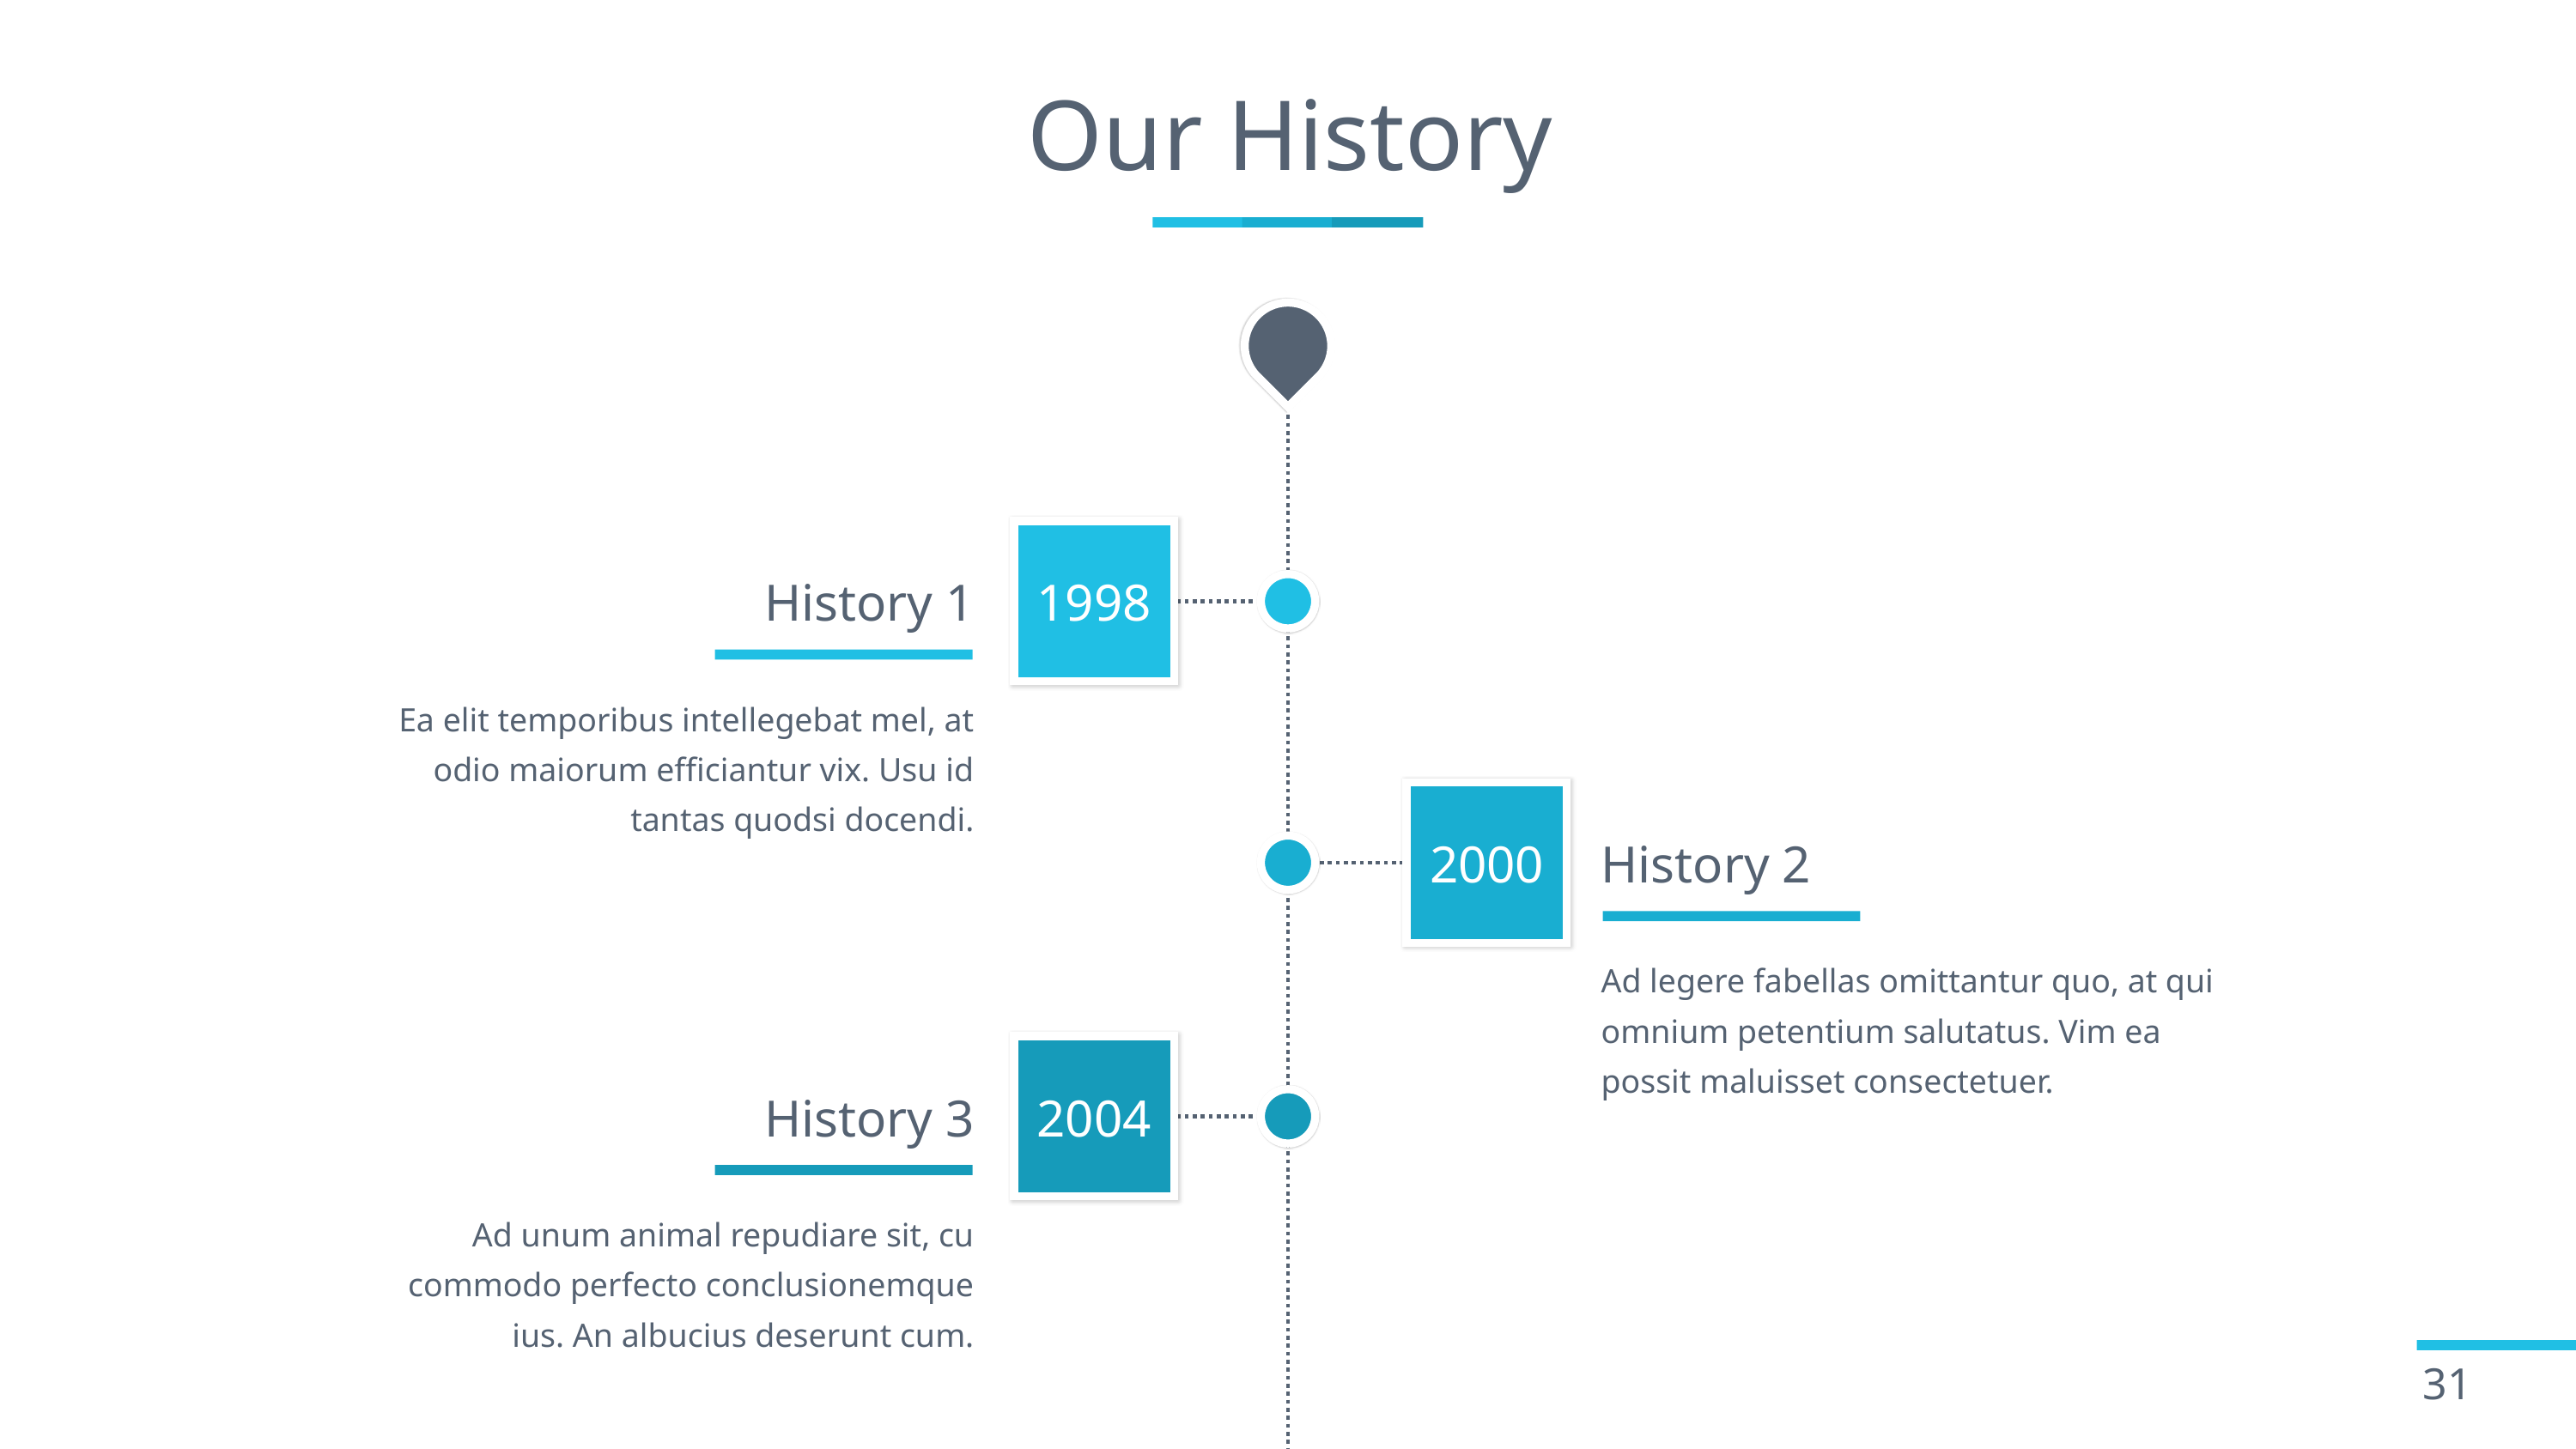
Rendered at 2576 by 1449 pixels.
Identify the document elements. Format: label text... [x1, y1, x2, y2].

slide_number 31 [2409, 1351, 2576, 1421]
list 2000 [1403, 809, 1570, 916]
list History 3 [337, 1064, 987, 1169]
list Ea elit temporibus intellegebat mel, at odio maiorum efficiantur vix. Usu id tantas quodsi docendi. [337, 681, 987, 890]
list 1998 [1011, 549, 1177, 654]
list History 2 [1588, 809, 2238, 916]
list Ad legere fabellas omittantur quo, at qui omnium petentium salutatus. Vim ea possit maluisset consectetuer. [1588, 943, 2238, 1151]
list History 1 [337, 549, 987, 654]
list 2004 [1011, 1064, 1177, 1169]
title Our History [69, 49, 2512, 230]
list Ad unum animal repudiare sit, cu commodo perfecto conclusionemque ius. An albucius deserunt cum. [337, 1196, 987, 1405]
